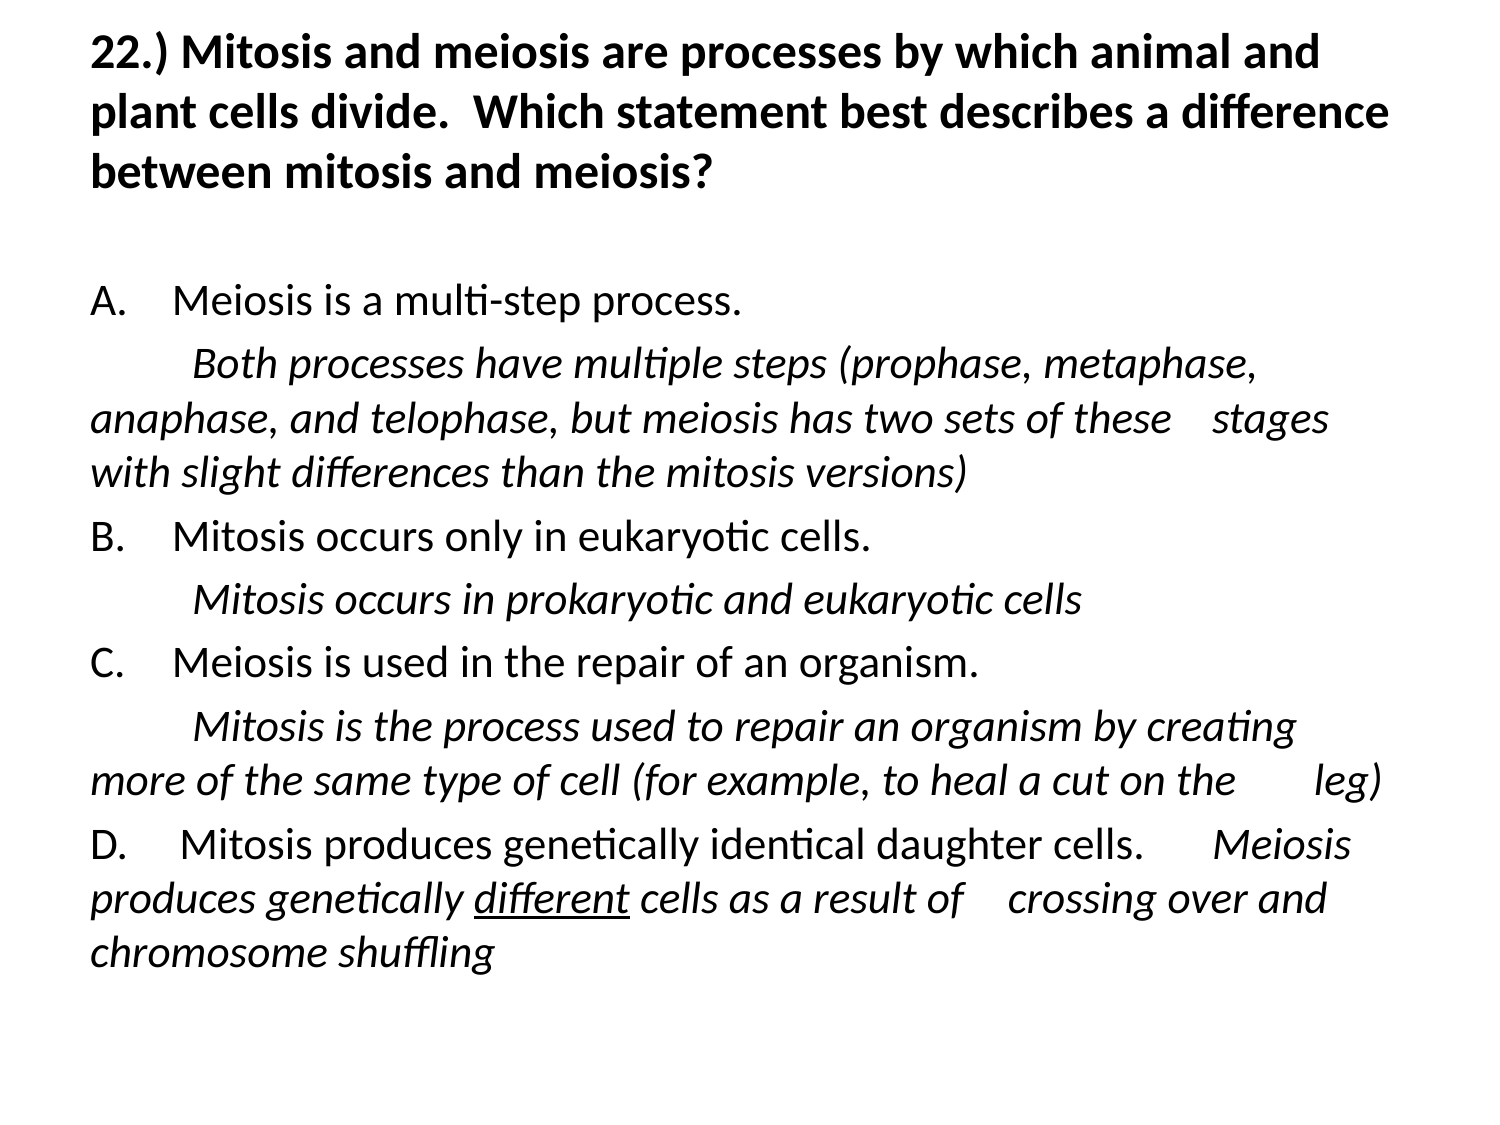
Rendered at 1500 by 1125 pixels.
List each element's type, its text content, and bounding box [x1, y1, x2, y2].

list Meiosis is a multi-step process. Both processes have multiple steps (prophase, metaphase, anaphase, and telophase, but meiosis has two sets of these stages with slight differences than the mitosis versions) Mitosis occurs only in eukaryotic cells. Mitosis occurs in prokaryotic and eukaryotic cells Meiosis is used in the repair of an organism. Mitosis is the process used to repair an organism by creating more of the same type of cell (for example, to heal a cut on the leg) D. Mitosis produces genetically identical daughter cells. Meiosis produces genetically different cells as a result of crossing over and chromosome shuffling [75, 262, 1425, 1005]
title 22.) Mitosis and meiosis are processes by which animal and plant cells divide. Which statement best describes a difference between mitosis and meiosis? [75, 45, 1425, 233]
